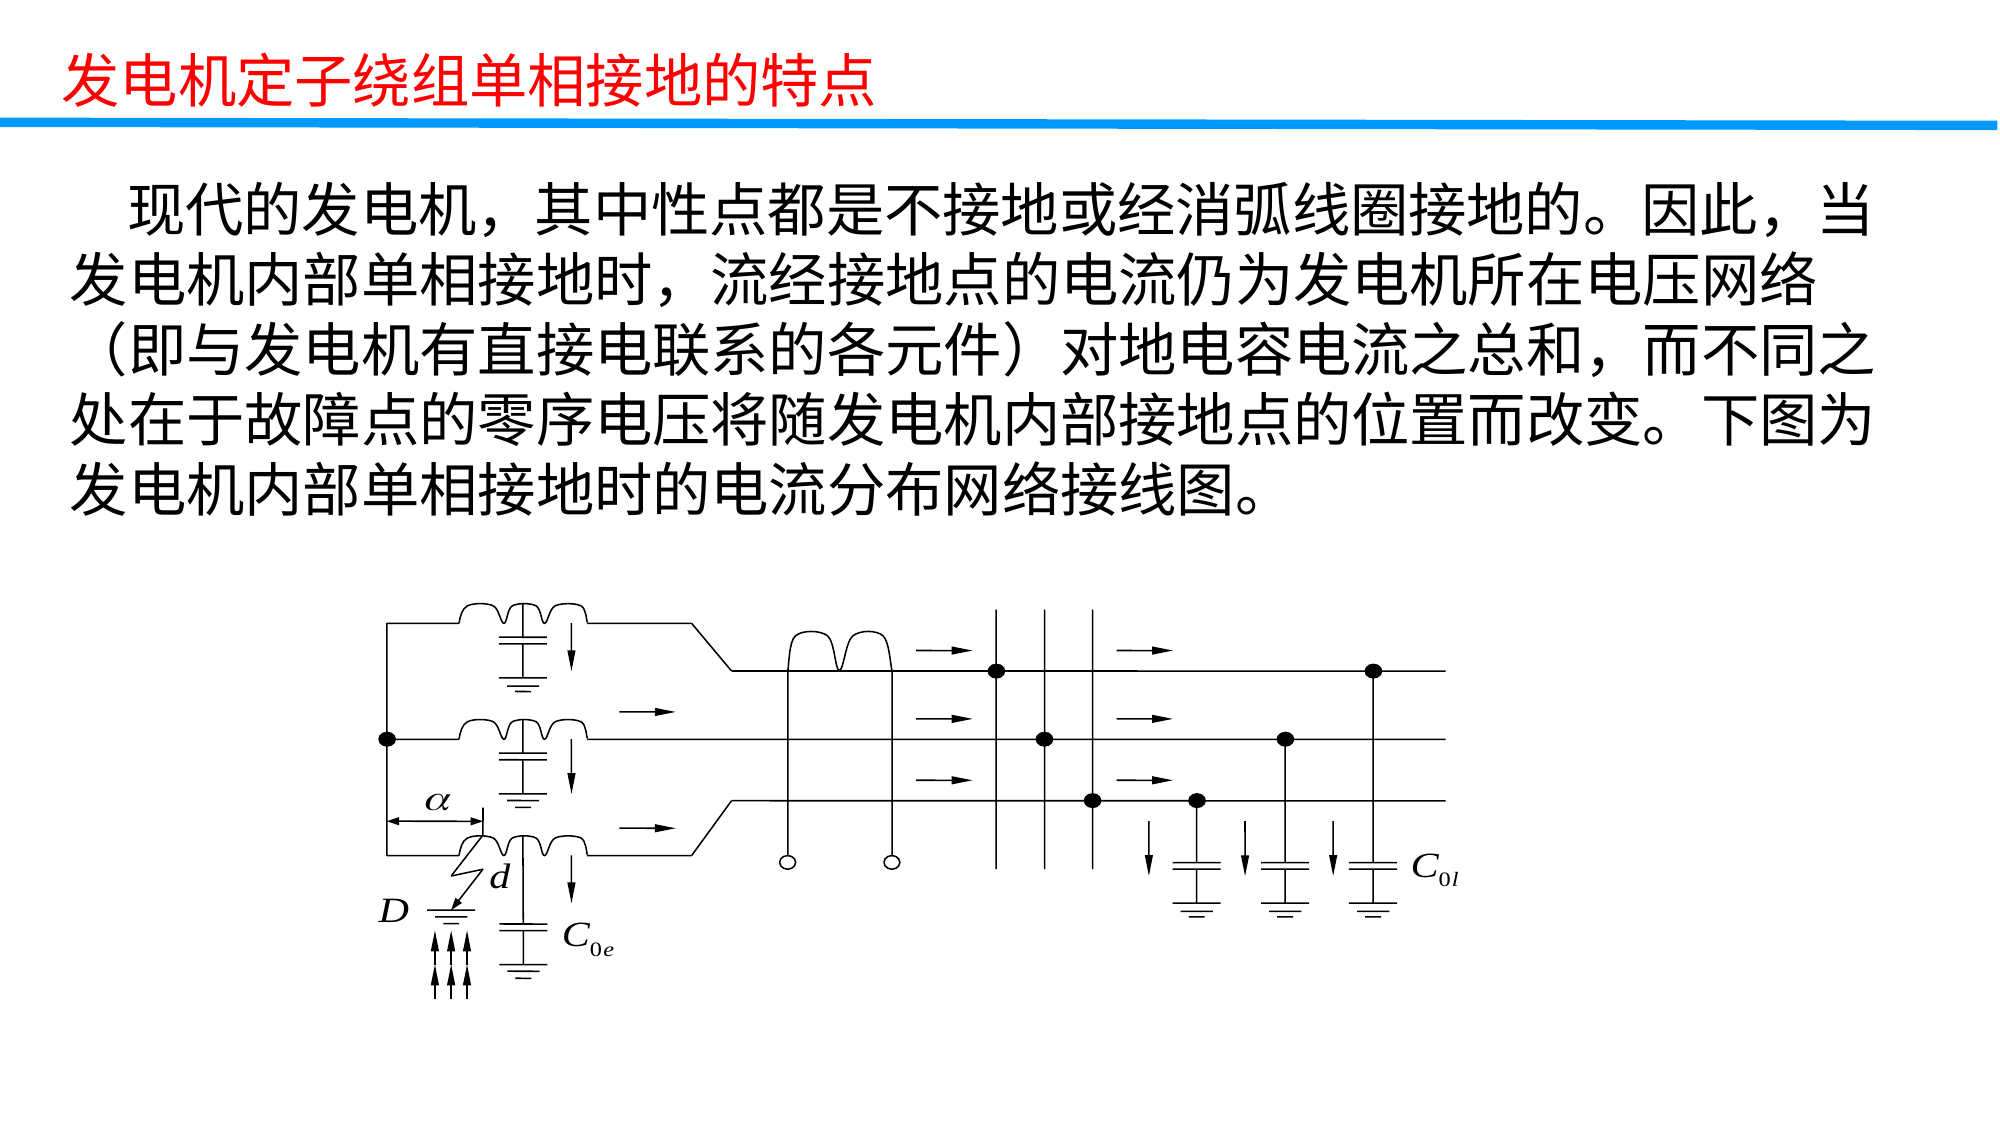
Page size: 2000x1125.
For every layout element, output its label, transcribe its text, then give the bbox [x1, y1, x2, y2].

text_box 发电机定子绕组单相接地的特点 [46, 36, 892, 121]
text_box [0, 122, 1998, 126]
text_box 现代的发电机，其中性点都是不接地或经消弧线圈接地的。因此，当发电机内部单相接地时，流经接地点的电流仍为发电机所在电压网络（即与发电机有直接电联系的各元件）对地电容电流之总和，而不同之处在于故障点的零序电压将随发电机内部接地点的位置而改变。下图为发电机内部单相接地时的电流分布网络接线图。 [55, 165, 1896, 531]
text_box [370, 602, 1470, 1000]
